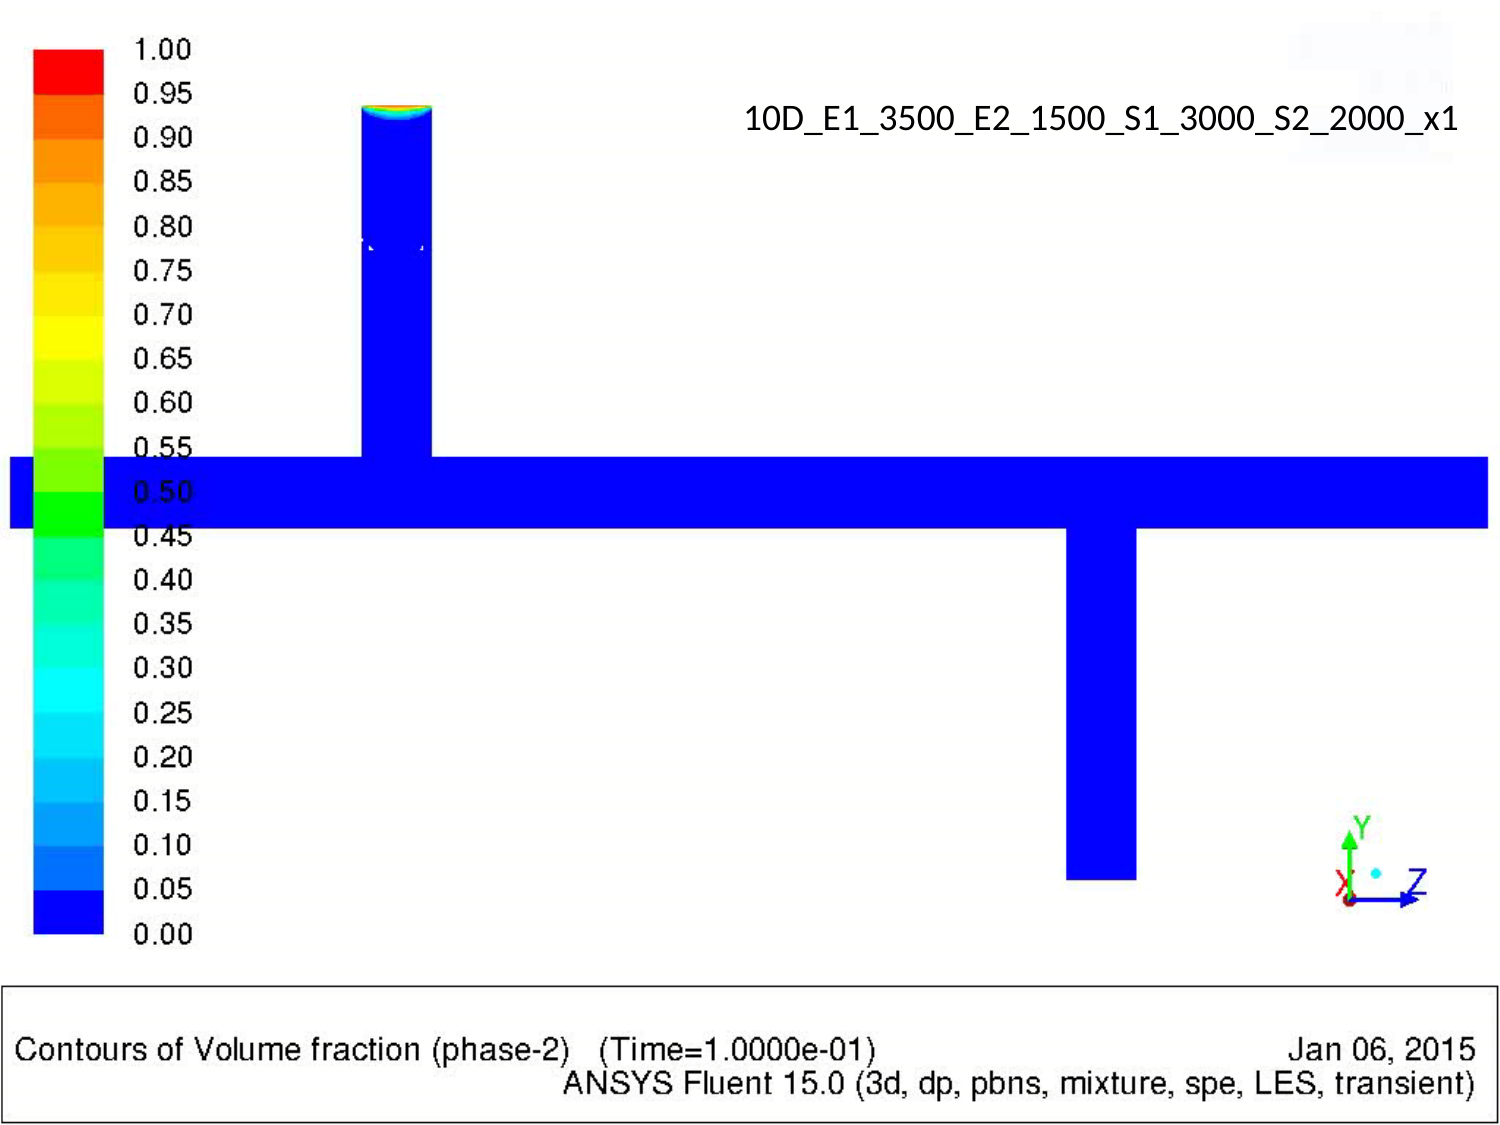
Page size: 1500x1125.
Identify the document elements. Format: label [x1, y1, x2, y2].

text_box [0, 0, 1500, 1125]
